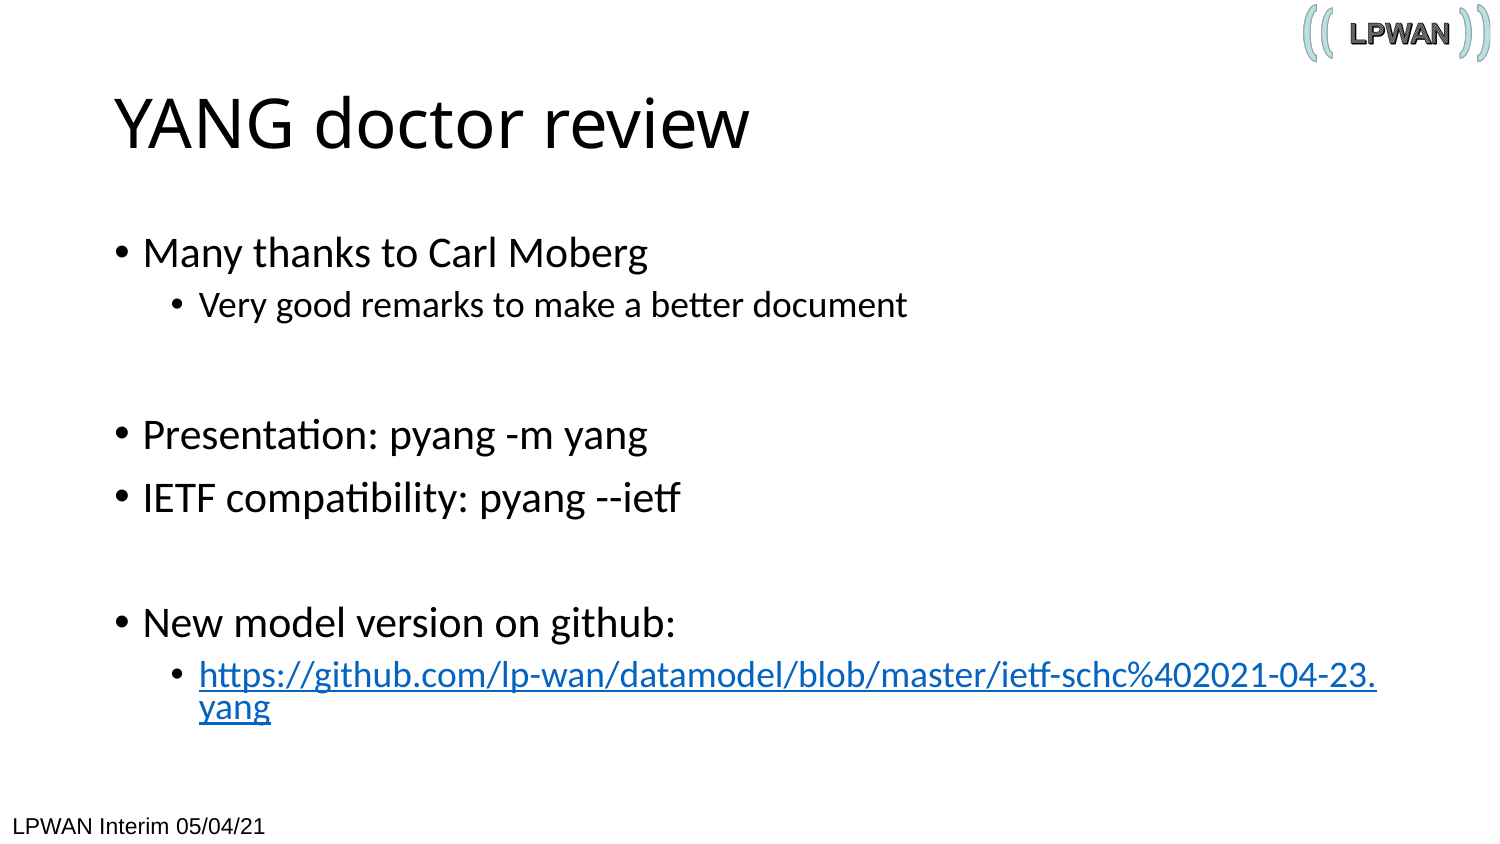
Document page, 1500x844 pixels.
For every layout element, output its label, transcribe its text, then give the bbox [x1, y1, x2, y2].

picture [1303, 4, 1491, 62]
list Many thanks to Carl Moberg Very good remarks to make a better document Presentation: pyang -m yang IETF compatibility: pyang --ietf New model version on github: https://github.com/lp-wan/datamodel/blob/master/ietf-schc%402021-04-23.yang [103, 224, 1397, 760]
title YANG doctor review [103, 44, 1397, 208]
